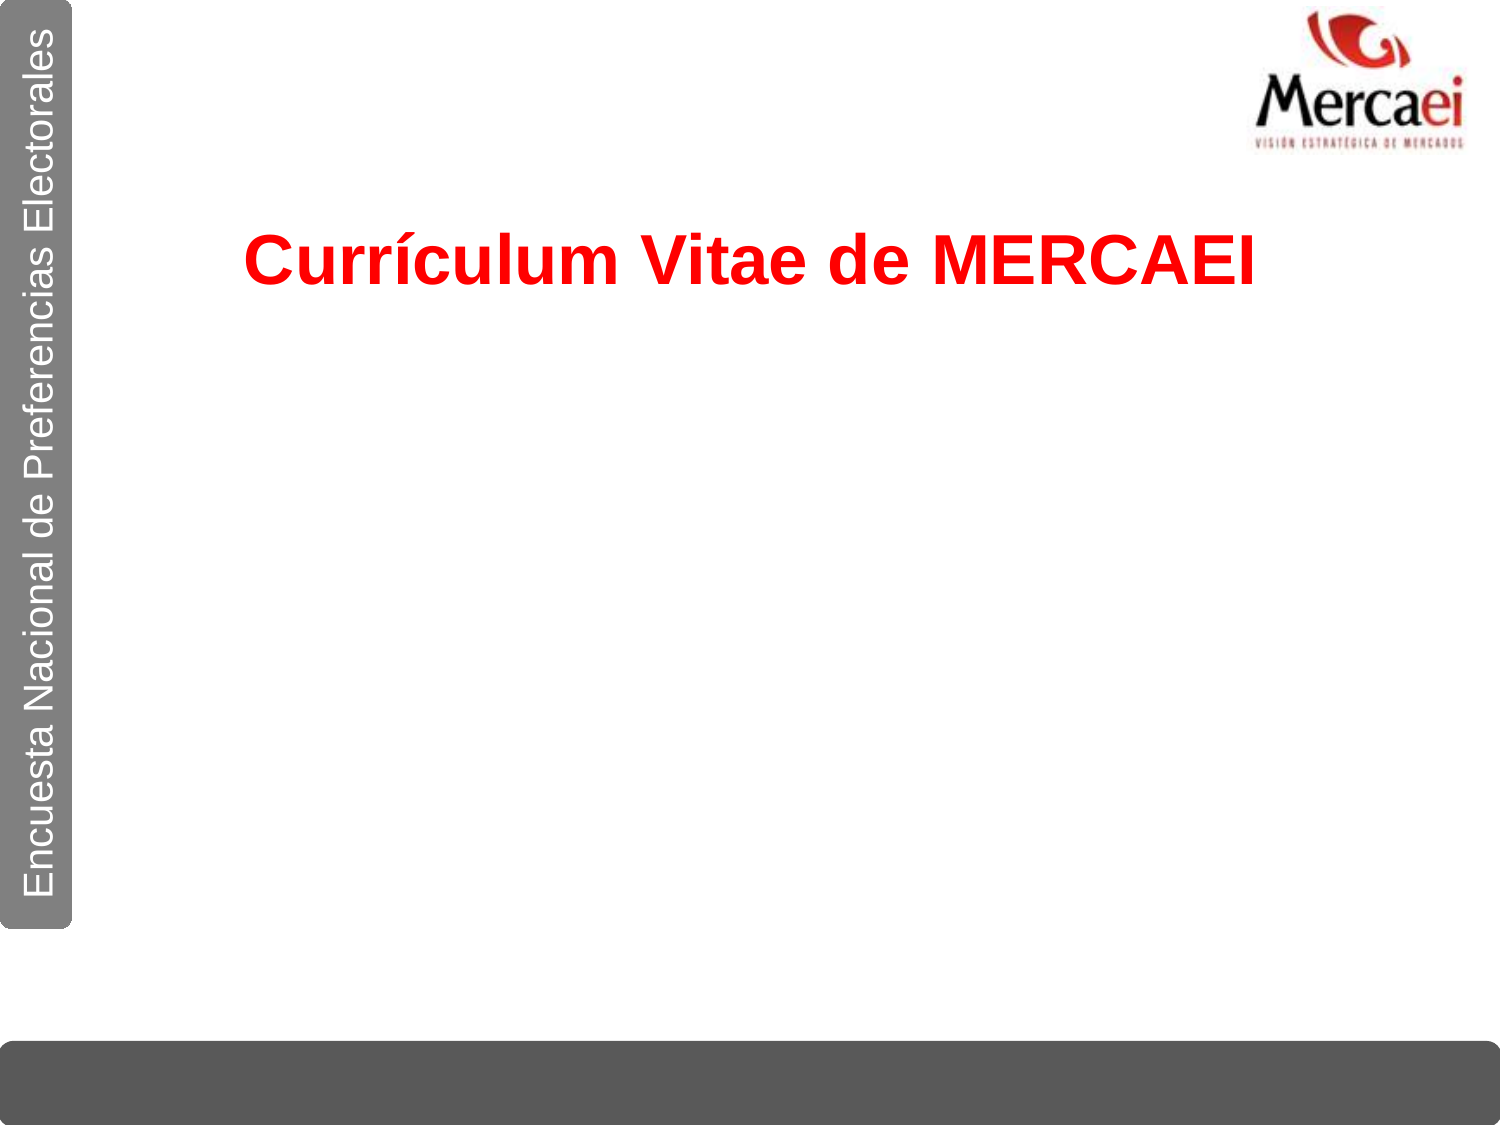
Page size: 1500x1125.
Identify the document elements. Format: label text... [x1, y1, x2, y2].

picture [1246, 6, 1493, 155]
text_box Currículum Vitae de Mercaei [125, 206, 1376, 307]
